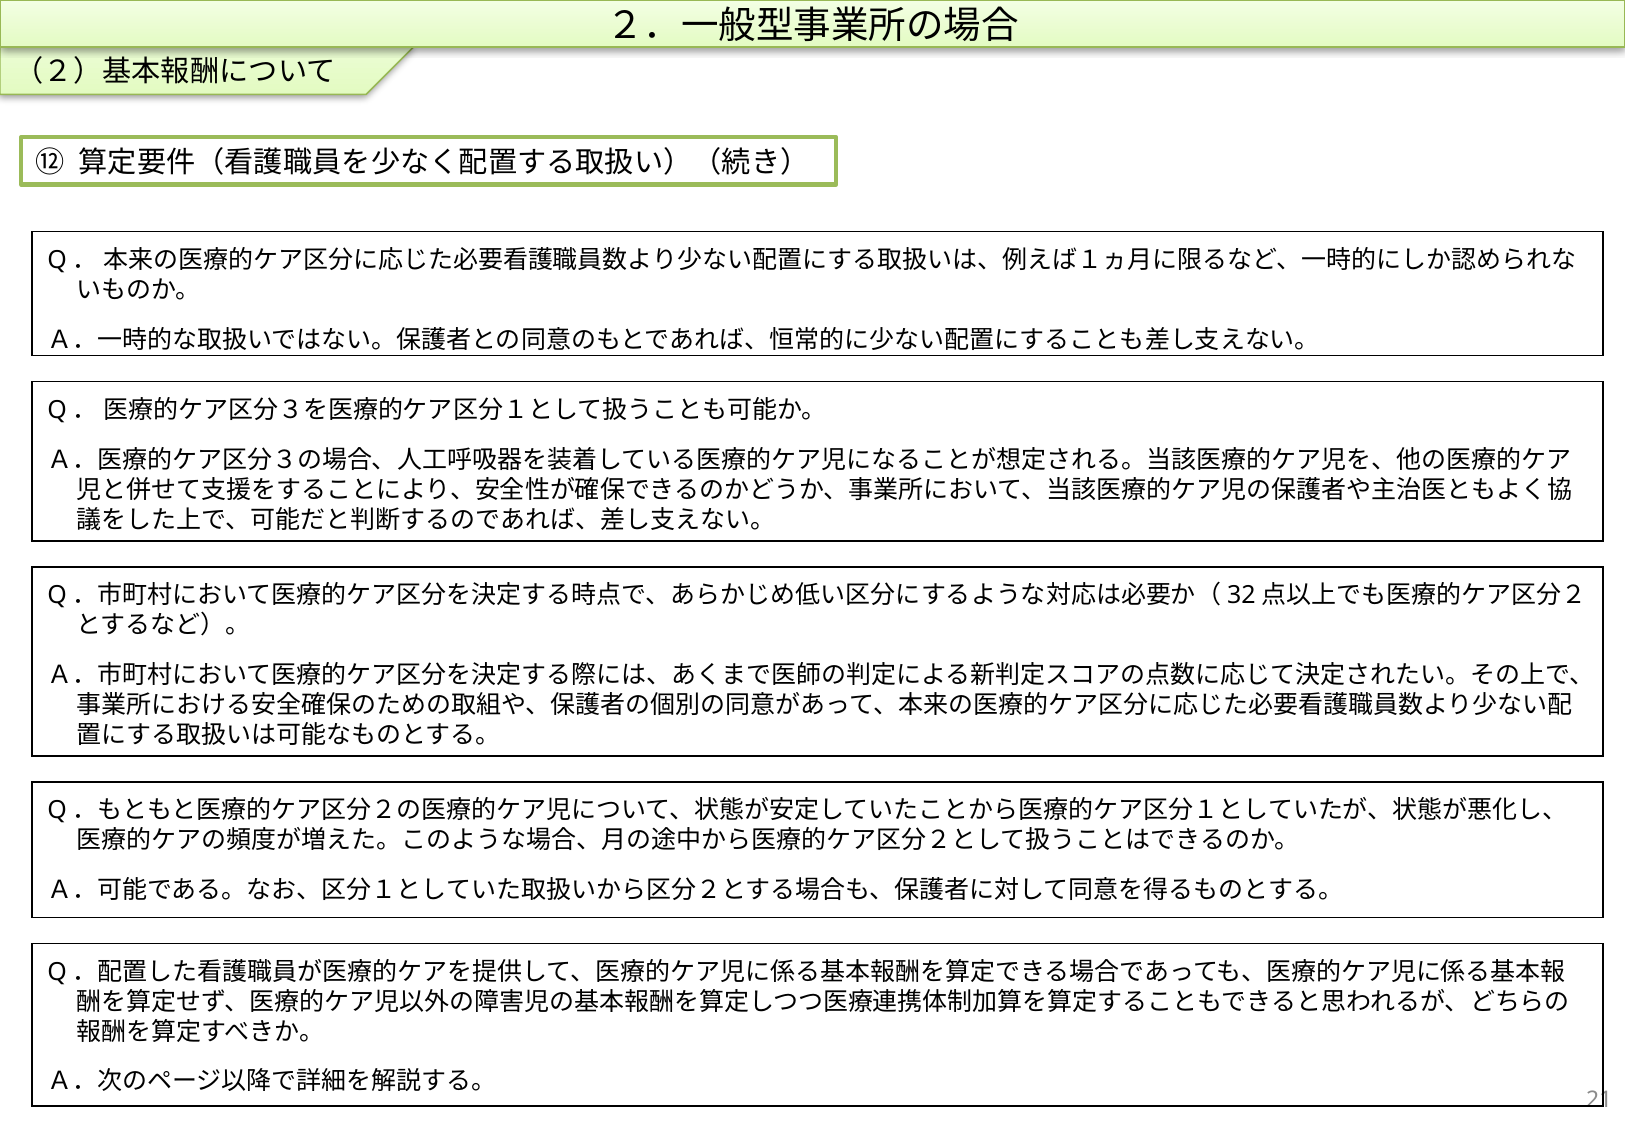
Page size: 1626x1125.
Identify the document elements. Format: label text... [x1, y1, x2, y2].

text_box ⑫ 算定要件（看護職員を少なく配置する取扱い）（続き） [19, 135, 838, 187]
text_box （２）基本報酬について [0, 56, 404, 96]
text_box Q． 本来の医療的ケア区分に応じた必要看護職員数より少ない配置にする取扱いは、例えば１ヵ月に限るなど、一時的にしか認められないものか。 Ａ．一時的な取扱いではない。保護者との同意のもとであれば、恒常的に少ない配置にすることも差し支えない。 [32, 231, 1604, 356]
text_box Q．配置した看護職員が医療的ケアを提供して、医療的ケア児に係る基本報酬を算定できる場合であっても、医療的ケア児に係る基本報酬を算定せず、医療的ケア児以外の障害児の基本報酬を算定しつつ医療連携体制加算を算定することもできると思われるが、どちらの報酬を算定すべきか。 Ａ．次のページ以降で詳細を解説する。 [32, 943, 1604, 1106]
text_box ２．一般型事業所の場合 [0, 0, 1625, 48]
text_box Q． 医療的ケア区分３を医療的ケア区分１として扱うことも可能か。 Ａ．医療的ケア区分３の場合、人工呼吸器を装着している医療的ケア児になることが想定される。当該医療的ケア児を、他の医療的ケア児と併せて支援をすることにより、安全性が確保できるのかどうか、事業所において、当該医療的ケア児の保護者や主治医ともよく協議をした上で、可能だと判断するのであれば、差し支えない。 [32, 381, 1604, 542]
text_box Q．市町村において医療的ケア区分を決定する時点で、あらかじめ低い区分にするような対応は必要か（32点以上でも医療的ケア区分２とするなど）。 Ａ．市町村において医療的ケア区分を決定する際には、あくまで医師の判定による新判定スコアの点数に応じて決定されたい。その上で、事業所における安全確保のための取組や、保護者の個別の同意があって、本来の医療的ケア区分に応じた必要看護職員数より少ない配置にする取扱いは可能なものとする。 [32, 566, 1604, 756]
text_box Q．もともと医療的ケア区分２の医療的ケア児について、状態が安定していたことから医療的ケア区分１としていたが、状態が悪化し、医療的ケアの頻度が増えた。このような場合、月の途中から医療的ケア区分２として扱うことはできるのか。 Ａ．可能である。なお、区分１としていた取扱いから区分２とする場合も、保護者に対して同意を得るものとする。 [32, 781, 1604, 918]
slide_number 20 [1248, 1070, 1625, 1125]
